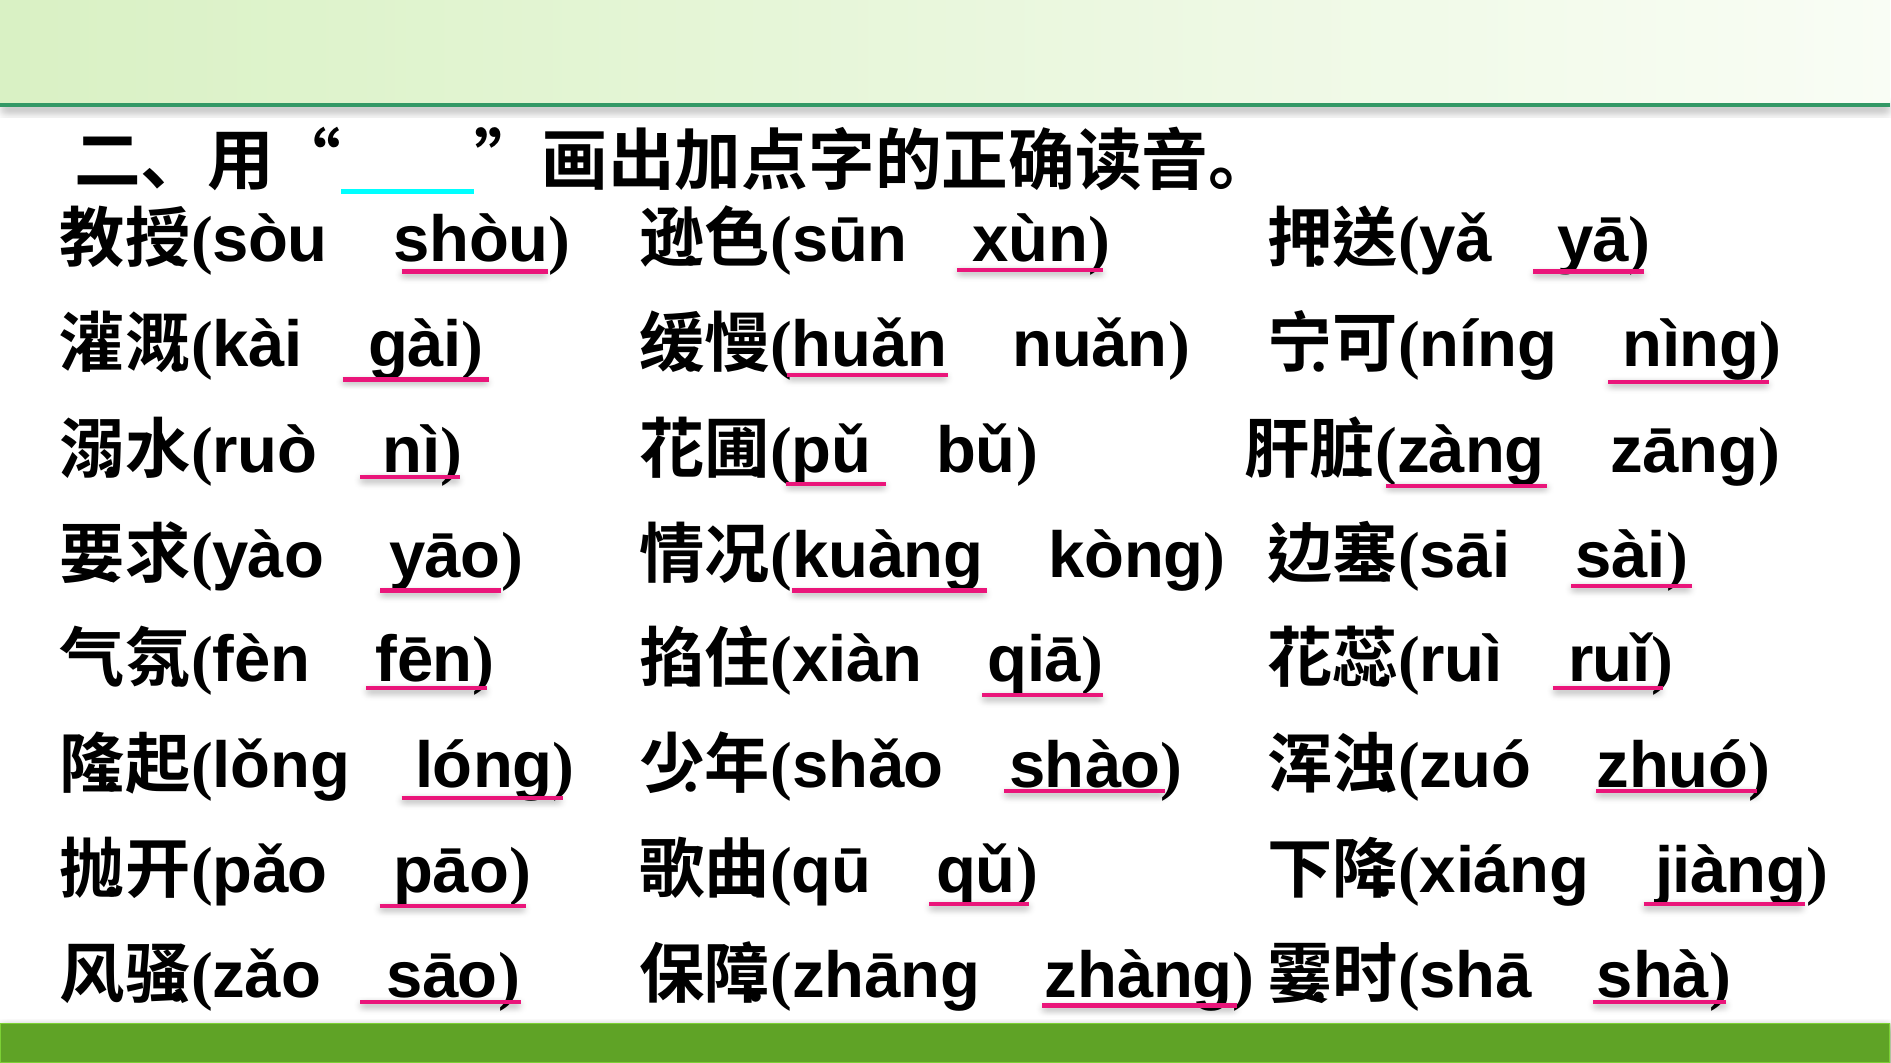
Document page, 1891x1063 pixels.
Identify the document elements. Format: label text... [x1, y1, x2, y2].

text_box 二、用“ ”画出加点字的正确读音。 [59, 94, 1833, 194]
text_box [59, 196, 1891, 1037]
